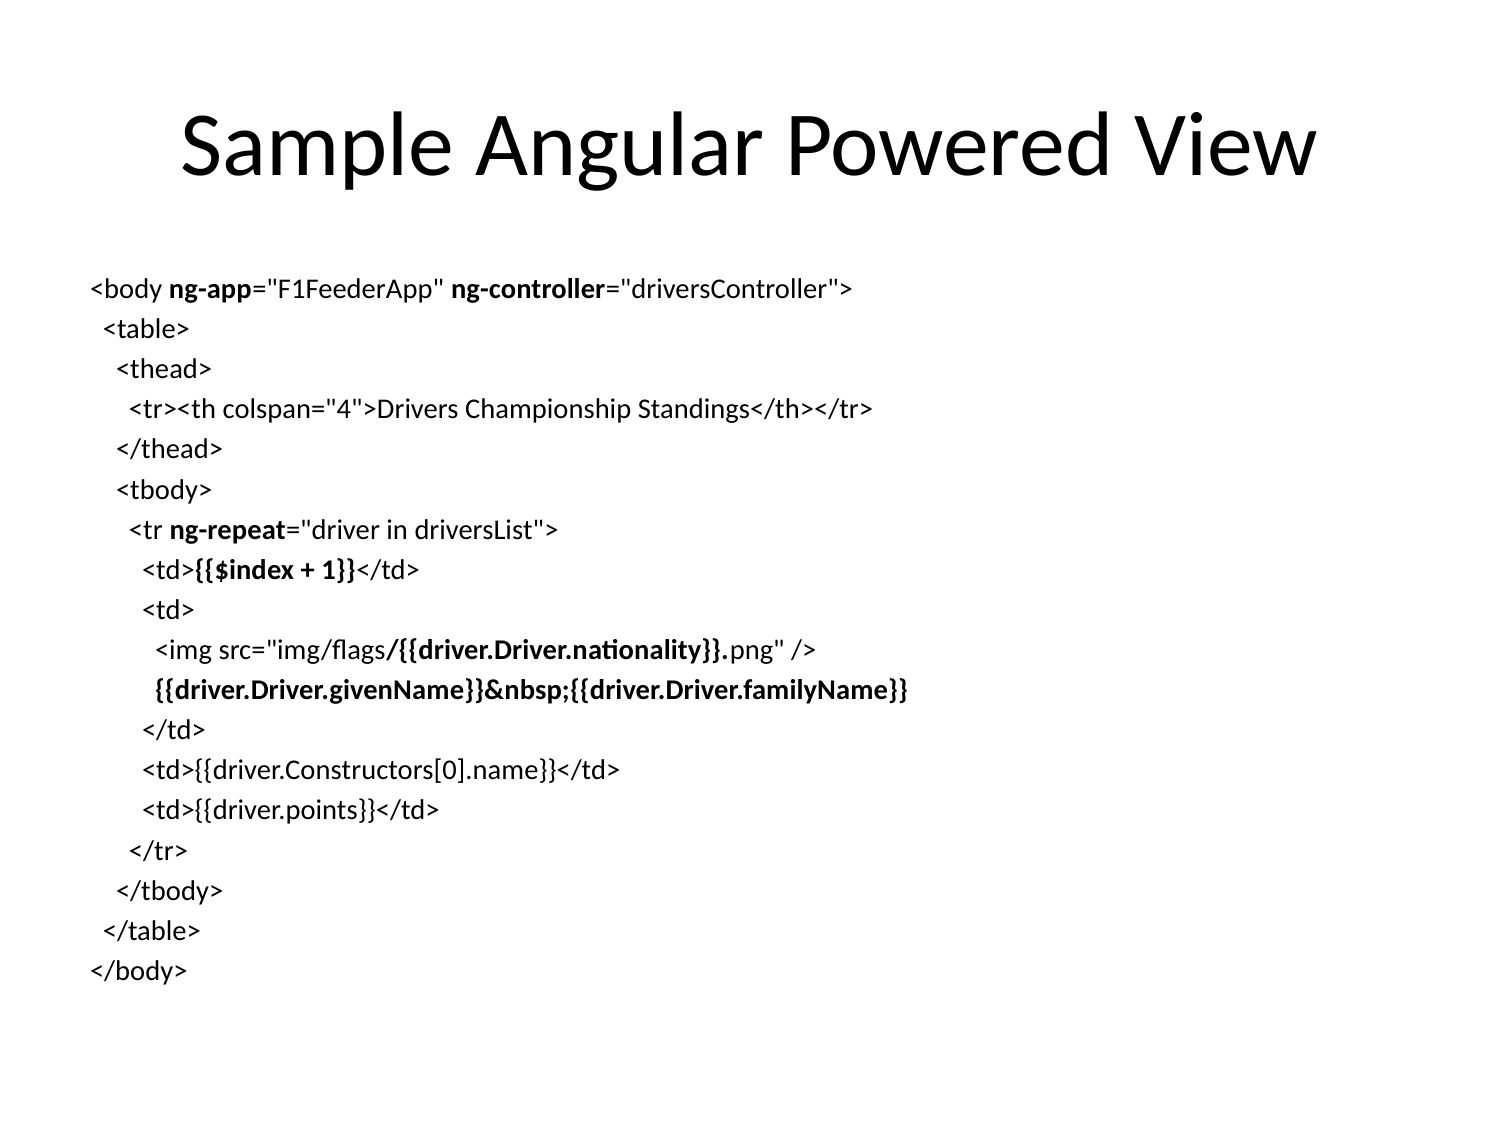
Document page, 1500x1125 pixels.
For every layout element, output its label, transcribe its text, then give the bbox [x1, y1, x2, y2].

list <body ng-app="F1FeederApp" ng-controller="driversController"> <table> <thead> <tr><th colspan="4">Drivers Championship Standings</th></tr> </thead> <tbody> <tr ng-repeat="driver in driversList"> <td>{{$index + 1}}</td> <td> <img src="img/flags/{{driver.Driver.nationality}}.png" /> {{driver.Driver.givenName}}&nbsp;{{driver.Driver.familyName}} </td> <td>{{driver.Constructors[0].name}}</td> <td>{{driver.points}}</td> </tr> </tbody> </table> </body> [75, 262, 1425, 1005]
title Sample Angular Powered View [75, 45, 1425, 233]
